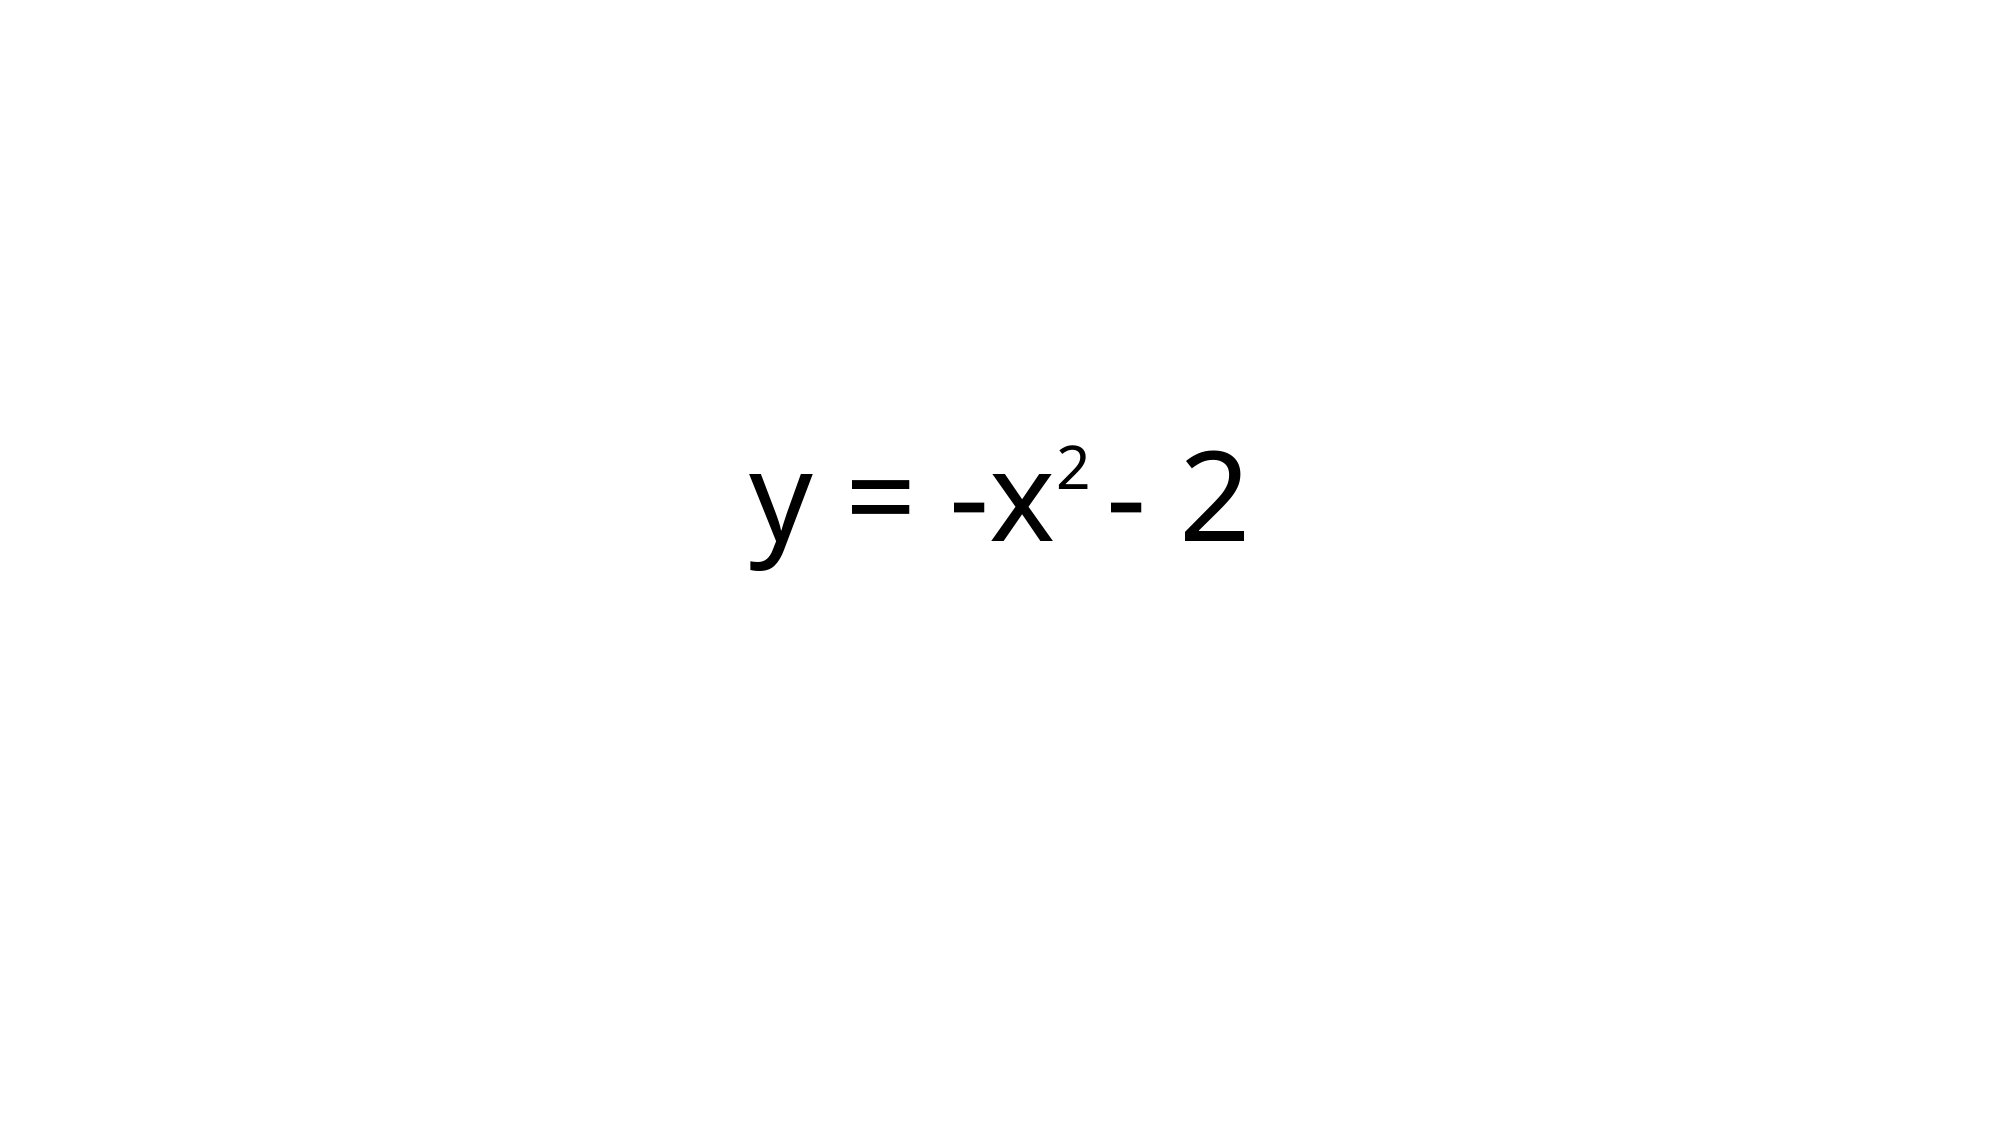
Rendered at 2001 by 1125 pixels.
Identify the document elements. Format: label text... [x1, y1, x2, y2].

title y = -x2 - 2 [249, 184, 1750, 576]
